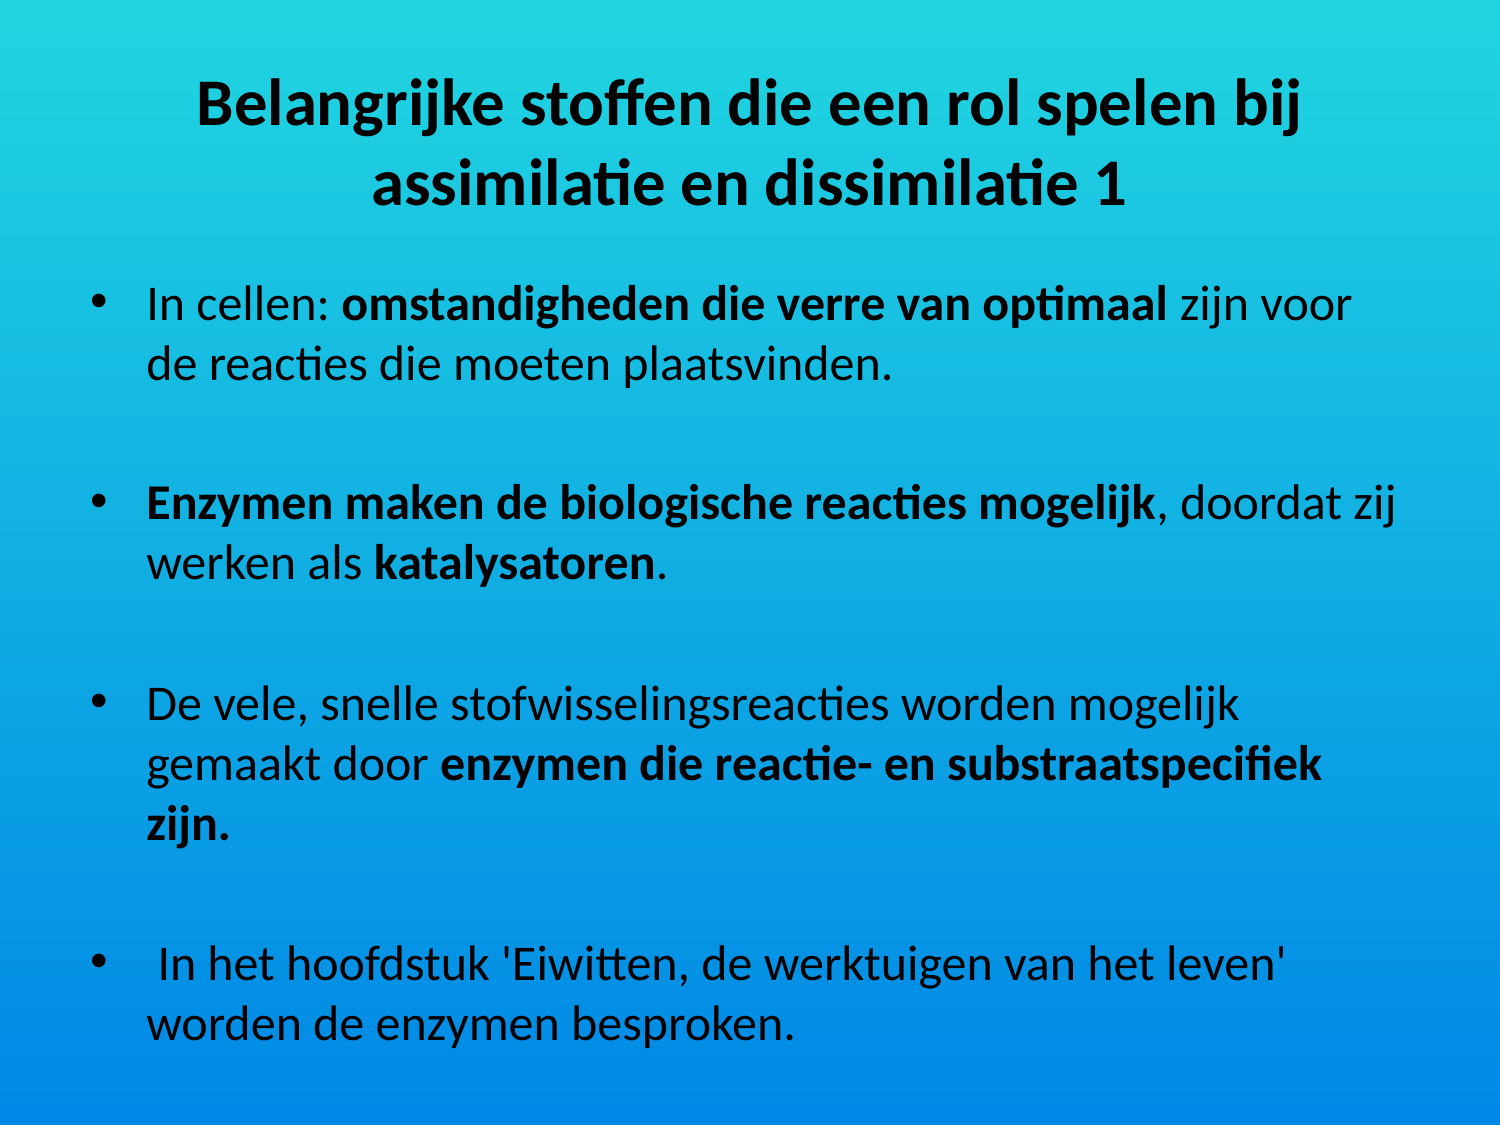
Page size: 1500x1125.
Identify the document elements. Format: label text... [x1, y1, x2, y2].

list In cellen: omstandigheden die verre van optimaal zijn voor de reacties die moeten plaatsvinden. Enzymen maken de biologische reacties mogelijk, doordat zij werken als katalysatoren. De vele, snelle stofwisselingsreacties worden mogelijk gemaakt door enzymen die reactie- en substraatspecifiek zijn. In het hoofdstuk 'Eiwitten, de werktuigen van het leven' worden de enzymen besproken. [75, 262, 1425, 1071]
title Belangrijke stoffen die een rol spelen bij assimilatie en dissimilatie 1 [75, 45, 1425, 233]
